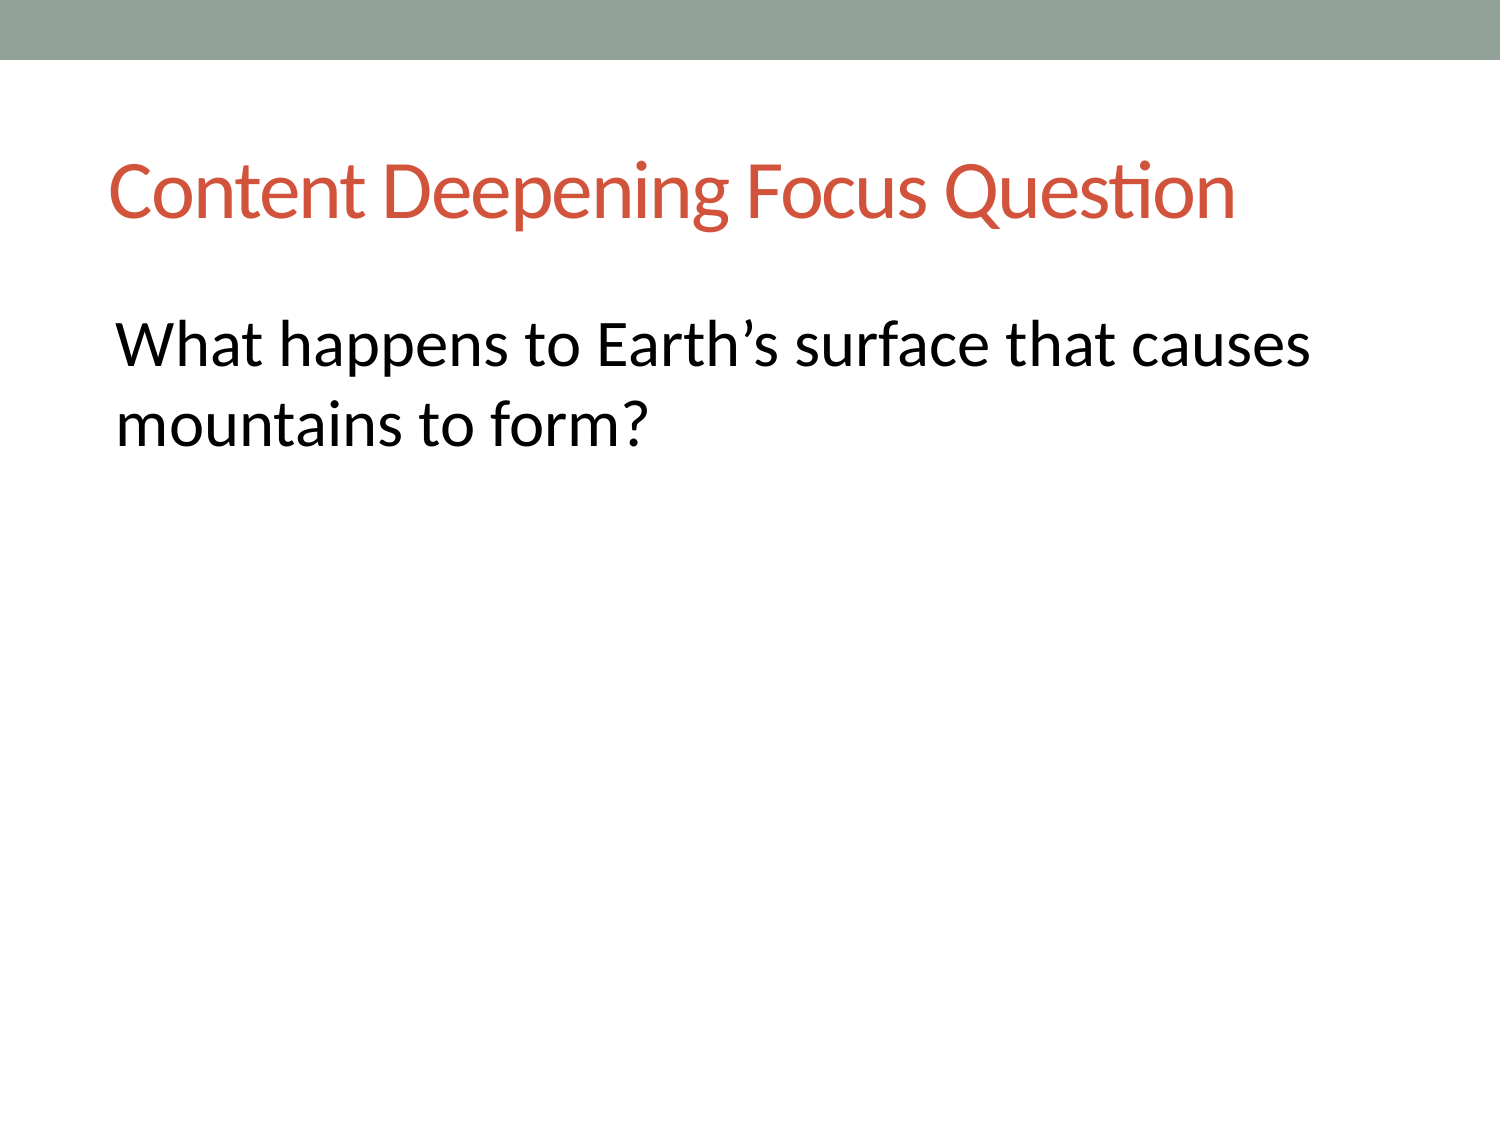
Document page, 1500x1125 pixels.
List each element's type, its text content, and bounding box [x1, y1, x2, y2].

list What happens to Earth’s surface that causes mountains to form? [100, 292, 1428, 1030]
title Content Deepening Focus Question [94, 103, 1425, 267]
